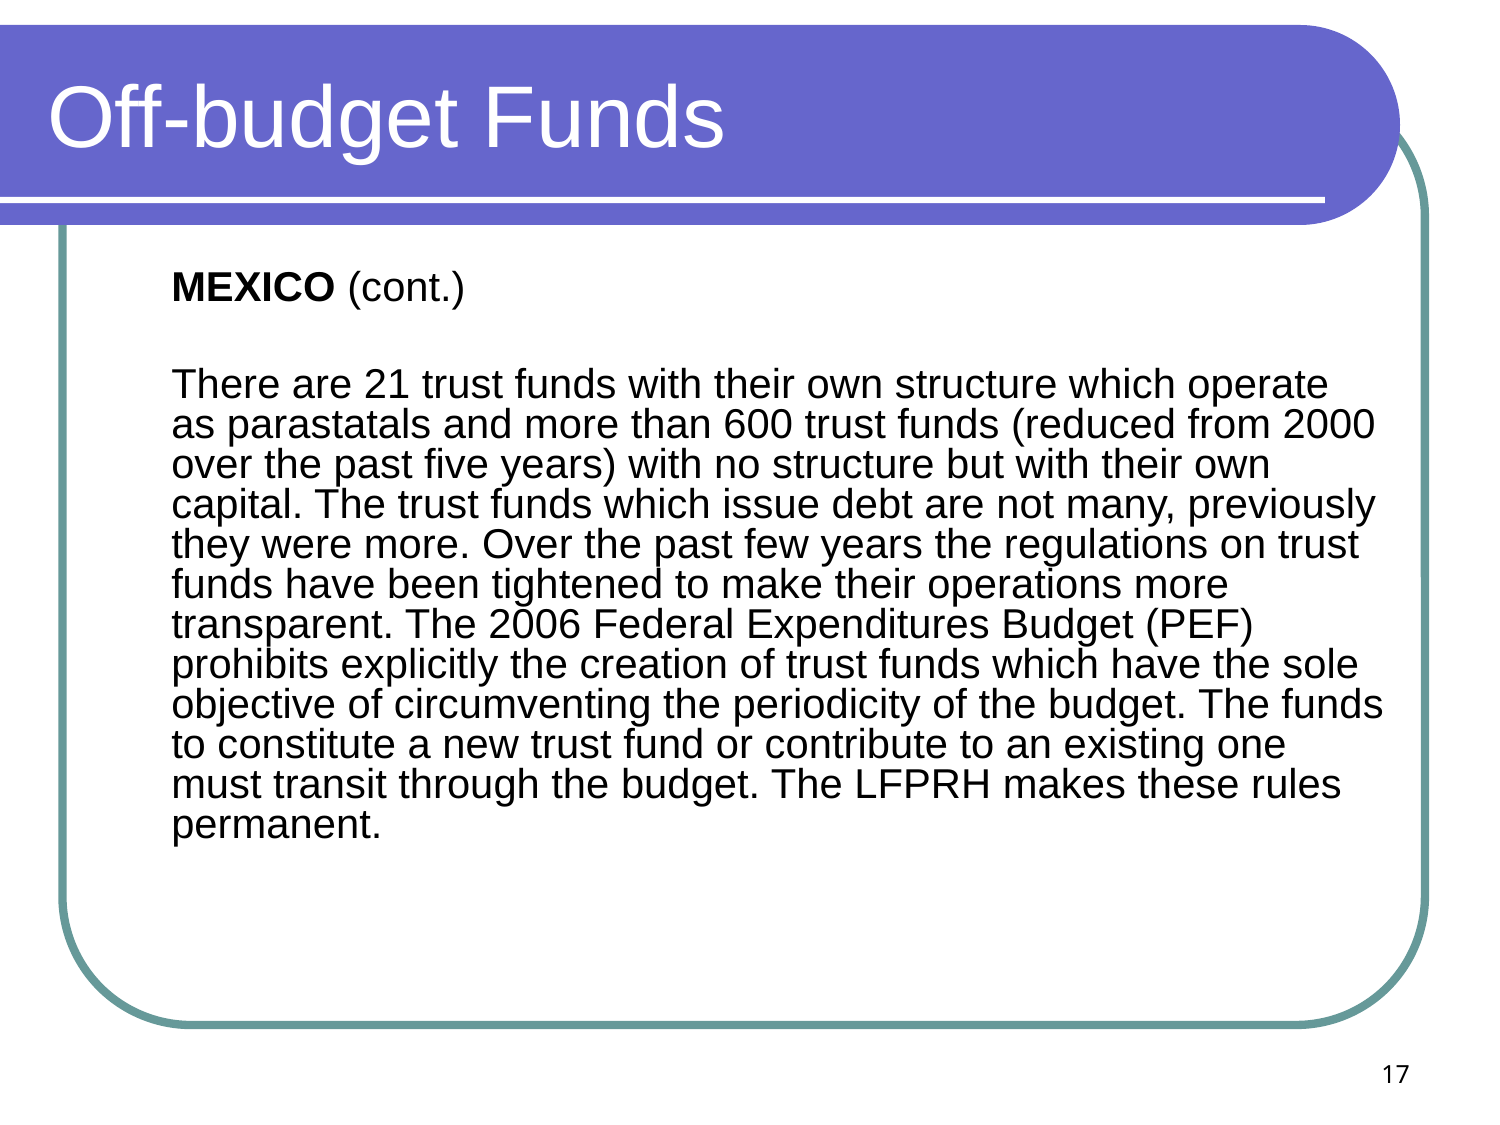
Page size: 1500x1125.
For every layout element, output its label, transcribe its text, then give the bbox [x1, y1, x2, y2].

list MEXICO (cont.) There are 21 trust funds with their own structure which operate as parastatals and more than 600 trust funds (reduced from 2000 over the past five years) with no structure but with their own capital. The trust funds which issue debt are not many, previously they were more. Over the past few years the regulations on trust funds have been tightened to make their operations more transparent. The 2006 Federal Expenditures Budget (PEF) prohibits explicitly the creation of trust funds which have the sole objective of circumventing the periodicity of the budget. The funds to constitute a new trust fund or contribute to an existing one must transit through the budget. The LFPRH makes these rules permanent. [99, 262, 1401, 988]
slide_number 17 [1074, 1024, 1426, 1101]
title Off-budget Funds [31, 37, 1348, 188]
